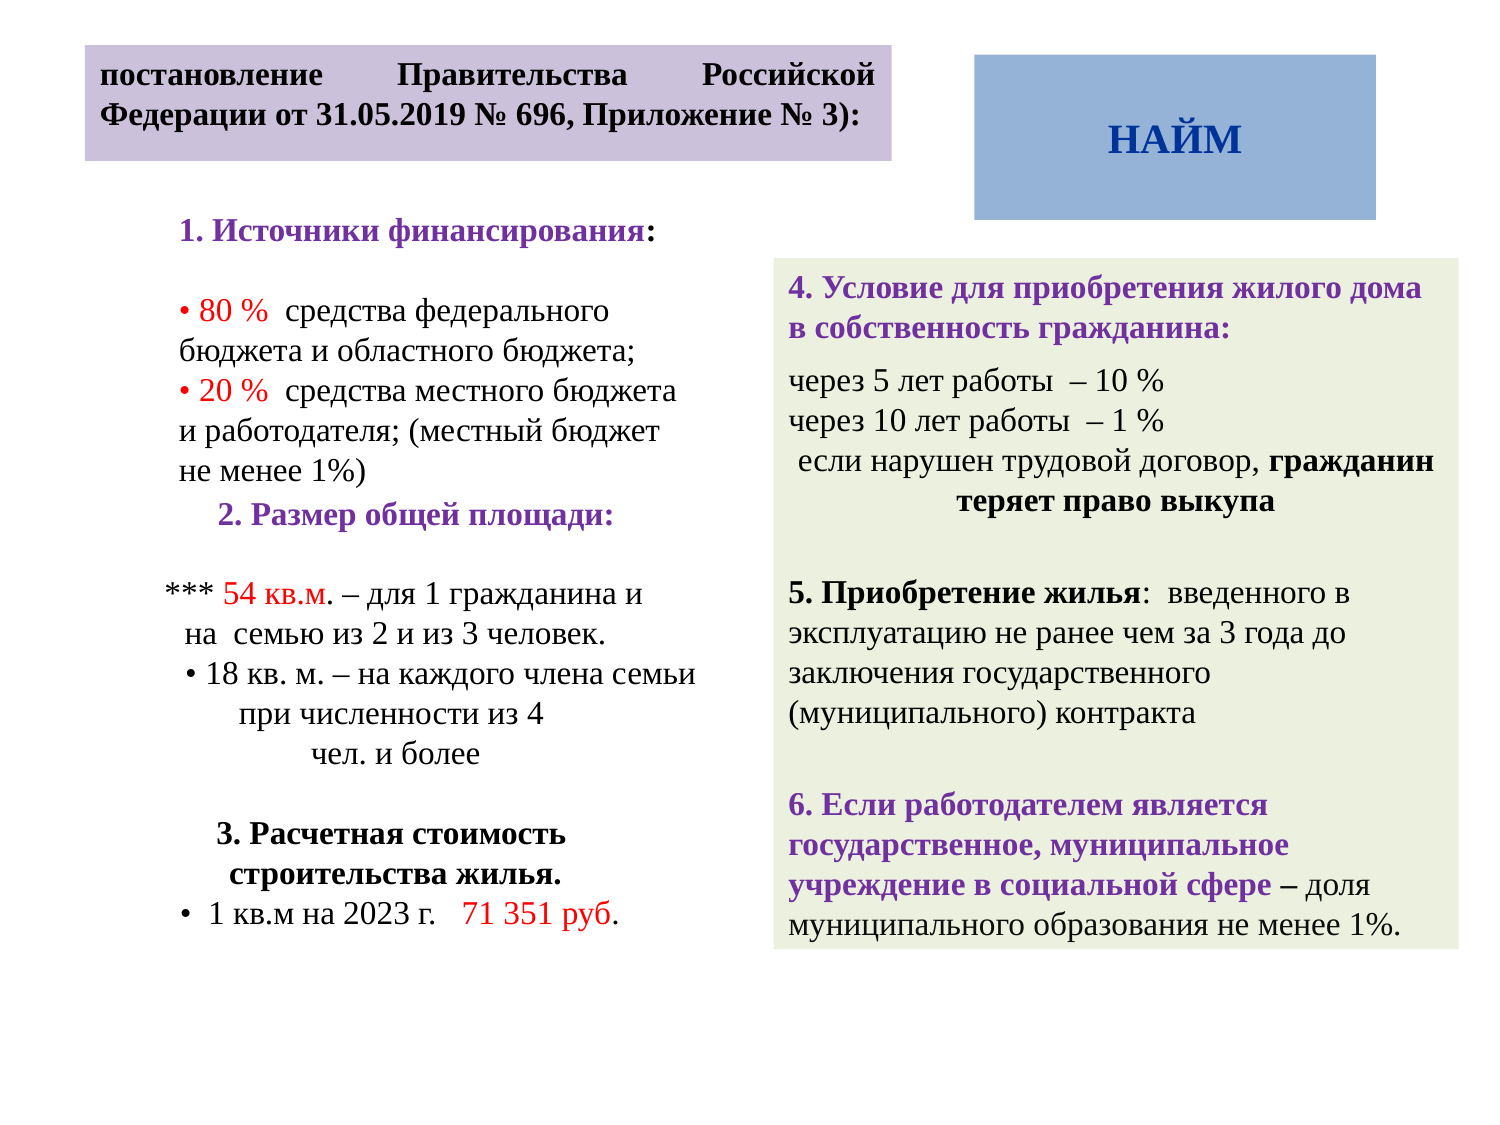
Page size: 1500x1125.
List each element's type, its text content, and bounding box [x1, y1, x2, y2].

text_box 4. Условие для приобретения жилого дома в собственность гражданина: через 5 лет работы – 10 % через 10 лет работы – 1 % если нарушен трудовой договор, гражданин теряет право выкупа 5. Приобретение жилья: введенного в эксплуатацию не ранее чем за 3 года до заключения государственного (муниципального) контракта 6. Если работодателем является государственное, муниципальное учреждение в социальной сфере – доля муниципального образования не менее 1%. [773, 258, 1459, 950]
text_box НАЙМ [974, 54, 1376, 220]
text_box 2. Размер общей площади: *** 54 кв.м. – для 1 гражданина и на семью из 2 и из 3 человек. • 18 кв. м. – на каждого члена семьи при численности из 4 чел. и более 3. Расчетная стоимость строительства жилья. • 1 кв.м на 2023 г. 71 351 руб. [64, 444, 727, 939]
text_box 1. Источники финансирования: • 80 % средства федерального бюджета и областного бюджета; • 20 % средства местного бюджета и работодателя; (местный бюджет не менее 1%) [164, 160, 708, 444]
title постановление Правительства Российской Федерации от 31.05.2019 № 696, Приложение № 3): [84, 45, 892, 161]
